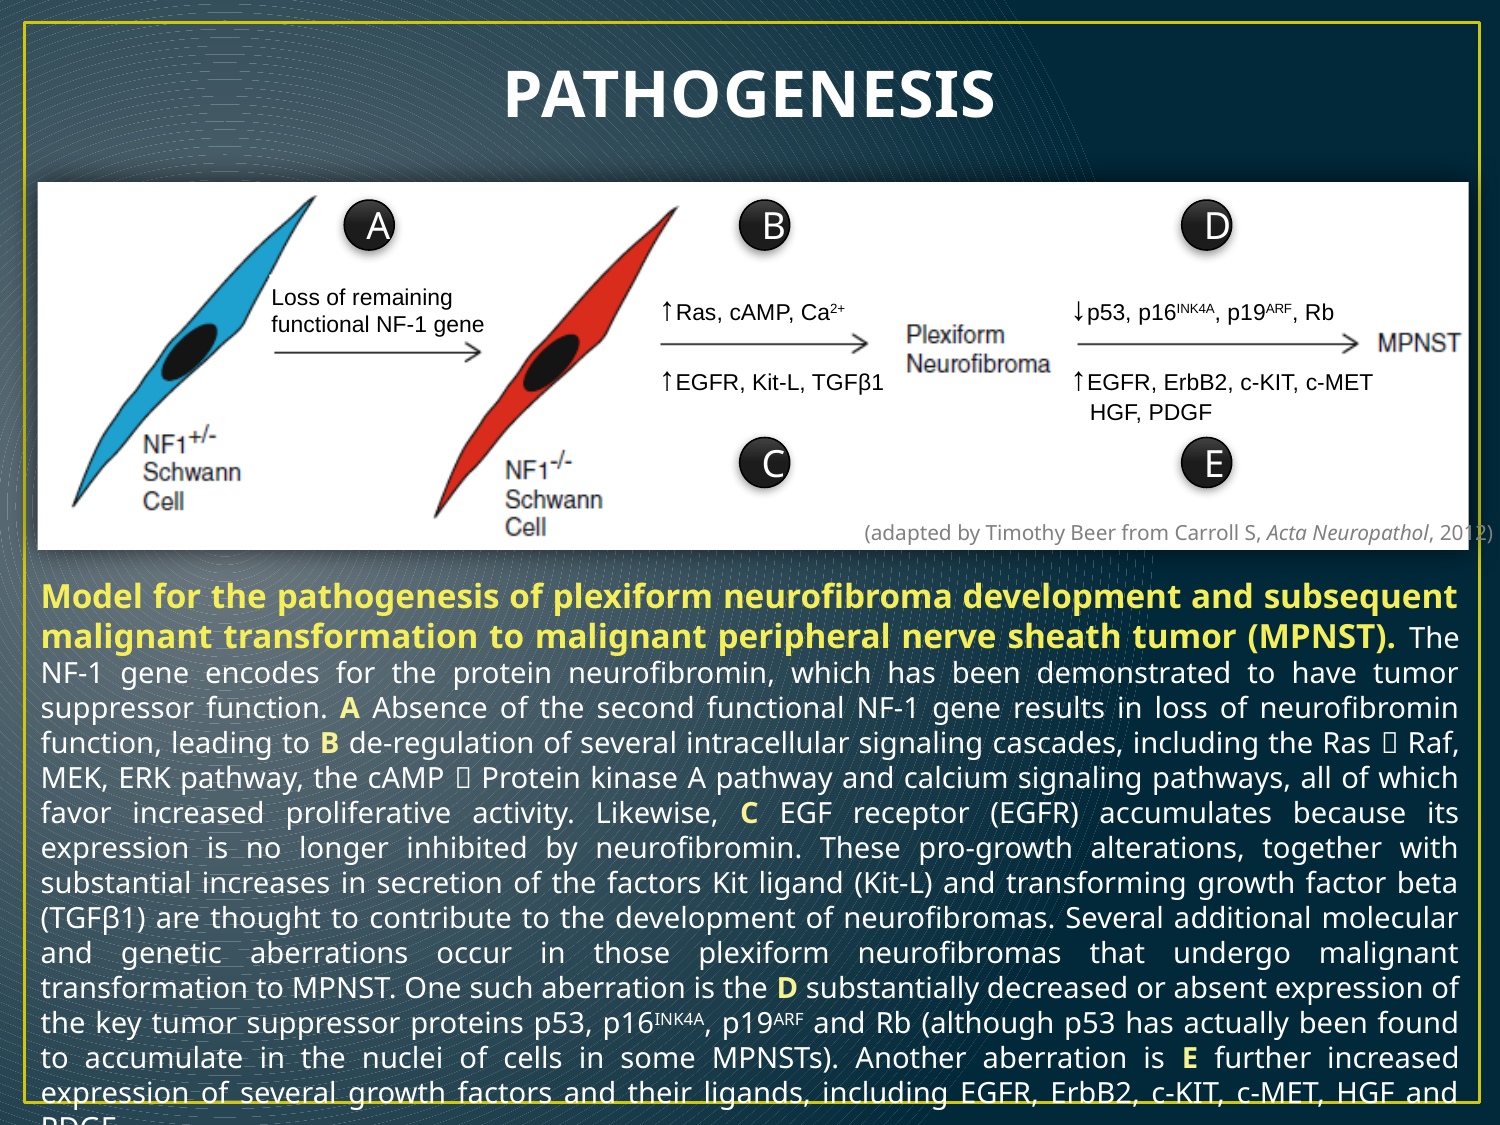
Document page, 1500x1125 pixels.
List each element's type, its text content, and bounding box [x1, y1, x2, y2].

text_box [37, 182, 1469, 551]
picture [1399, 1053, 1408, 1067]
picture [1355, 1053, 1365, 1067]
picture [1001, 1083, 1011, 1101]
picture [1335, 1018, 1348, 1031]
picture [1227, 1053, 1233, 1068]
picture [1044, 1018, 1051, 1032]
picture [1379, 1011, 1387, 1032]
picture [1003, 1018, 1009, 1033]
picture [1443, 1011, 1456, 1032]
picture [1290, 1083, 1300, 1101]
picture [1016, 1083, 1028, 1101]
picture [1178, 1083, 1190, 1101]
picture [987, 1053, 996, 1067]
picture [1216, 1014, 1223, 1033]
picture [933, 1088, 941, 1101]
picture [1133, 1018, 1140, 1032]
picture [1153, 1055, 1163, 1067]
picture [989, 1093, 995, 1101]
picture [1188, 1018, 1197, 1032]
picture [1235, 1018, 1240, 1032]
picture [1019, 1054, 1031, 1067]
picture [1094, 1053, 1103, 1067]
picture [963, 1083, 974, 1101]
picture [1117, 1053, 1124, 1067]
picture [1162, 1020, 1172, 1032]
picture [1380, 1054, 1392, 1067]
picture [1444, 1053, 1452, 1068]
picture [1342, 1053, 1350, 1067]
picture [1235, 1053, 1239, 1067]
picture [985, 1018, 994, 1032]
picture [1275, 1030, 1283, 1039]
picture [1278, 1083, 1283, 1101]
picture [1360, 1082, 1376, 1101]
picture [1202, 1018, 1212, 1033]
picture [1075, 1050, 1083, 1067]
picture [1022, 1018, 1033, 1039]
title PATHOGENESIS [99, 45, 1400, 138]
picture [1103, 1012, 1112, 1020]
picture [1118, 1092, 1127, 1101]
picture [1020, 1018, 1029, 1033]
picture [1185, 1048, 1196, 1067]
picture [1263, 1083, 1268, 1101]
picture [979, 1082, 994, 1101]
picture [1104, 1021, 1113, 1031]
picture [1054, 1083, 1064, 1101]
picture [1239, 1088, 1249, 1101]
picture [1120, 1082, 1129, 1091]
picture [1319, 1018, 1331, 1033]
picture [1153, 1088, 1163, 1101]
picture [1059, 1060, 1065, 1068]
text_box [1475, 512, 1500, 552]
picture [1383, 1083, 1393, 1101]
picture [1452, 1046, 1456, 1067]
picture [1283, 1018, 1288, 1029]
picture [1430, 1018, 1438, 1032]
picture [1413, 1053, 1422, 1061]
picture [1303, 1083, 1318, 1101]
picture [1073, 1019, 1080, 1033]
picture [1285, 1053, 1297, 1068]
picture [1099, 1056, 1107, 1068]
picture [1062, 1053, 1070, 1066]
picture [1256, 1050, 1263, 1067]
picture [940, 1054, 952, 1067]
picture [1411, 1088, 1419, 1101]
picture [1148, 1018, 1157, 1032]
picture [1247, 1018, 1256, 1032]
picture [1272, 1053, 1280, 1067]
picture [920, 1088, 928, 1101]
picture [1086, 1088, 1094, 1101]
list Model for the pathogenesis of plexiform neurofibroma development and subsequent malignant transformation to malignant peripheral nerve sheath tumor (MPNST). The NF-1 gene encodes for the protein neurofibromin, which has been demonstrated to have tumor suppressor function. A Absence of the second functional NF-1 gene results in loss of neurofibromin function, leading to B de-regulation of several intracellular signaling cascades, including the Ras  Raf, MEK, ERK pathway, the cAMP  Protein kinase A pathway and calcium signaling pathways, all of which favor increased proliferative activity. Likewise, C EGF receptor (EGFR) accumulates because its expression is no longer inhibited by neurofibromin. These pro-growth alterations, together with substantial increases in secretion of the factors Kit ligand (Kit-L) and transforming growth factor beta (TGFβ1) are thought to contribute to the development of neurofibromas. Several additional molecular and genetic aberrations occur in those plexiform neurofibromas that undergo malignant transformation to MPNST. One such aberration is the D substantially decreased or absent expression of the key tumor suppressor proteins p53, p16INK4A, p19ARF and Rb (although p53 has actually been found to accumulate in the nuclei of cells in some MPNSTs). Another aberration is E further increased expression of several growth factors and their ligands, including EGFR, ErbB2, c-KIT, c-MET, HGF and PDGF. [40, 575, 1460, 1000]
picture [1389, 1018, 1403, 1032]
picture [990, 1021, 998, 1033]
picture [934, 1104, 945, 1109]
picture [1340, 1083, 1354, 1101]
picture [969, 1018, 980, 1032]
picture [1216, 1046, 1224, 1067]
picture [1302, 1011, 1306, 1032]
picture [1011, 1054, 1015, 1067]
picture [1100, 1083, 1113, 1101]
picture [1227, 1018, 1234, 1033]
picture [1357, 1018, 1365, 1032]
picture [1306, 1018, 1314, 1033]
picture [1204, 1083, 1218, 1101]
picture [1430, 1088, 1437, 1101]
picture [957, 1053, 961, 1067]
picture [1085, 1013, 1096, 1031]
picture [1442, 1088, 1451, 1101]
picture [1427, 1054, 1439, 1067]
picture [1370, 1093, 1377, 1101]
picture [1011, 1018, 1015, 1032]
picture [1145, 1025, 1151, 1033]
